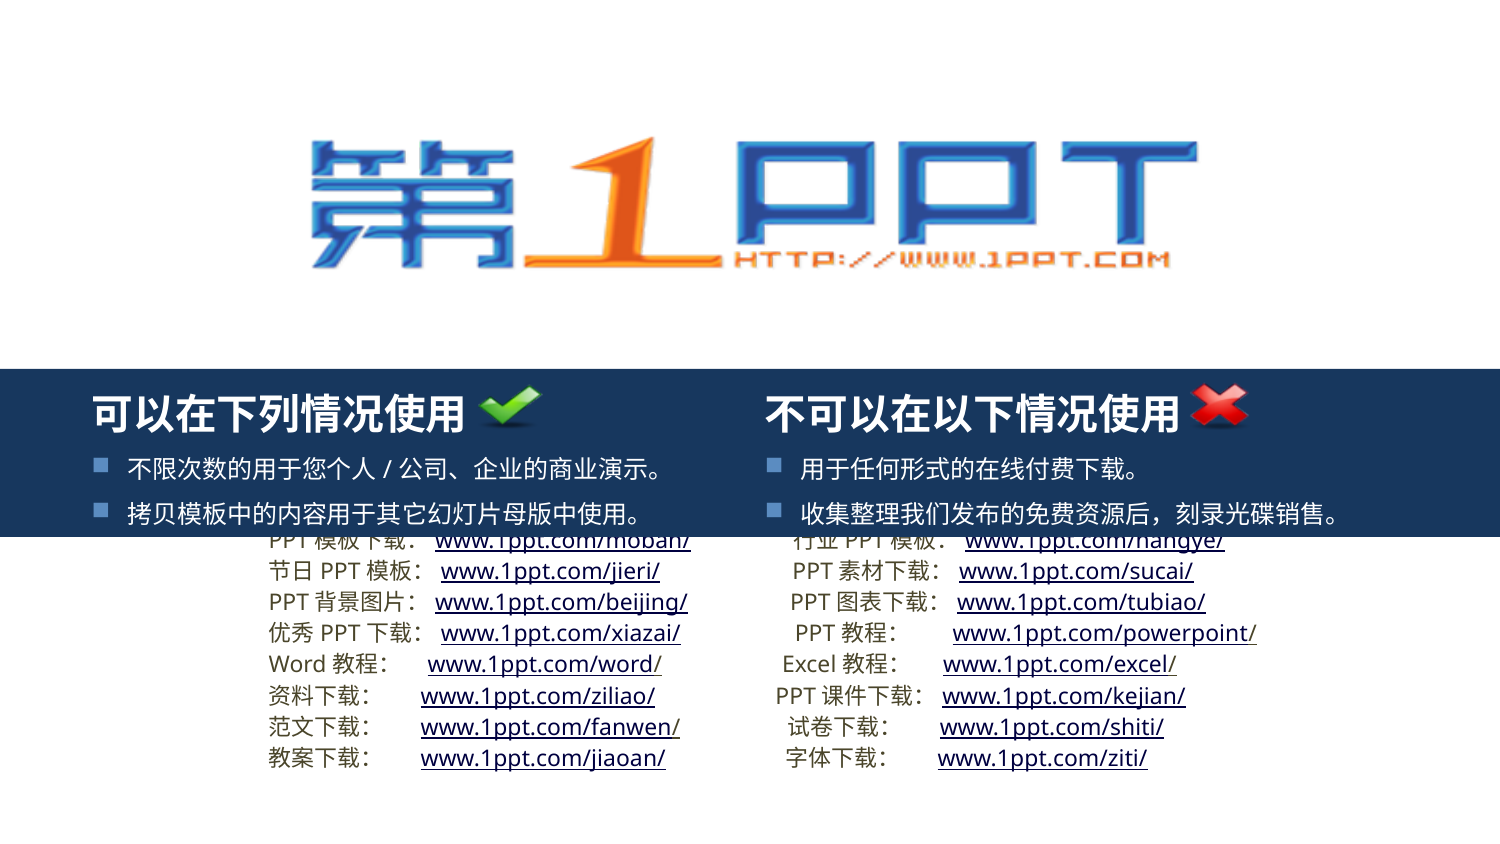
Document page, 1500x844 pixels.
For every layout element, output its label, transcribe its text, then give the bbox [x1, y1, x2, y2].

picture [1186, 380, 1252, 430]
text_box [1252, 368, 1500, 537]
picture [477, 380, 544, 430]
text_box 可以在下列情况使用 不限次数的用于您个人/公司、企业的商业演示。 拷贝模板中的内容用于其它幻灯片母版中使用。 [76, 381, 750, 581]
text_box PPT模板下载：www.1ppt.com/moban/ 行业PPT模板：www.1ppt.com/hangye/ 节日PPT模板：www.1ppt.com/jieri/ PPT素材下载：www.1ppt.com/sucai/ PPT背景图片：www.1ppt.com/beijing/ PPT图表下载：www.1ppt.com/tubiao/ 优秀PPT下载：www.1ppt.com/xiazai/ PPT教程： www.1ppt.com/powerpoint/ Word教程： www.1ppt.com/word/ Excel教程： www.1ppt.com/excel/ 资料下载： www.1ppt.com/ziliao/ PPT课件下载：www.1ppt.com/kejian/ 范文下载： www.1ppt.com/fanwen/ 试卷下载： www.1ppt.com/shiti/ 教案下载： www.1ppt.com/jiaoan/ 字体下载： www.1ppt.com/ziti/ [252, 572, 1315, 756]
picture [134, 38, 1400, 369]
text_box 不可以在以下情况使用 用于任何形式的在线付费下载。 收集整理我们发布的免费资源后，刻录光碟销售。 [750, 381, 1424, 572]
text_box [0, 368, 477, 537]
